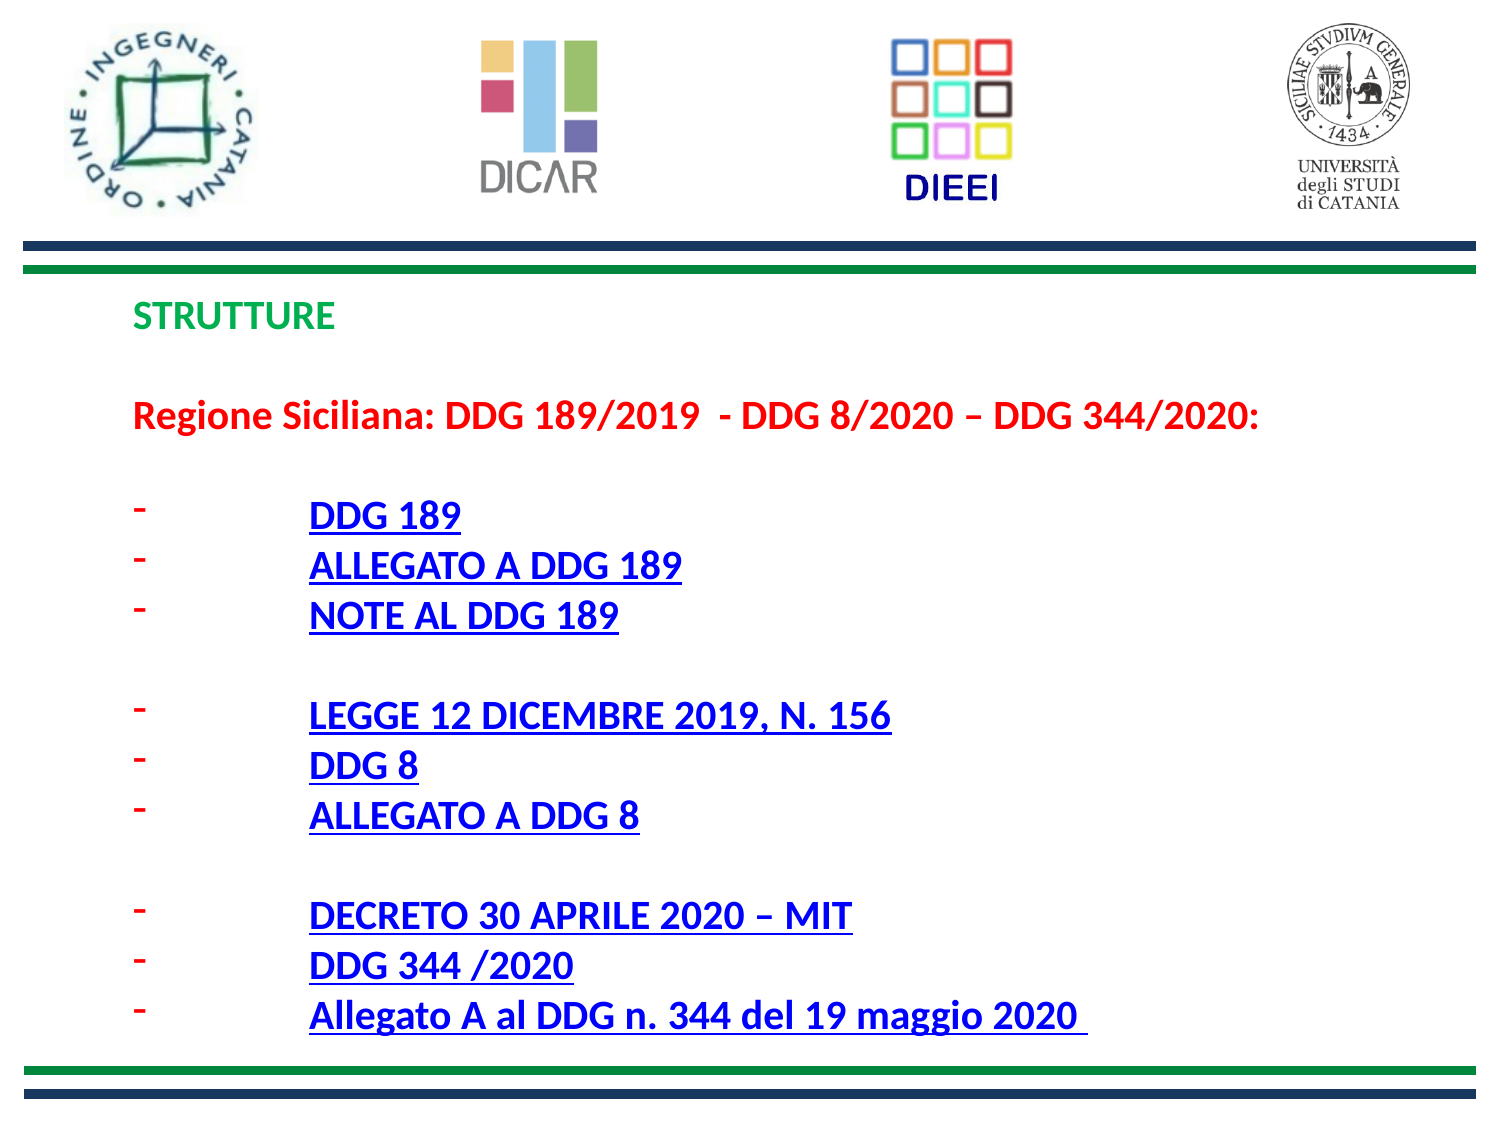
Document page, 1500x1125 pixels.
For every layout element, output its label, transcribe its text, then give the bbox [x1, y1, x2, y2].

picture [451, 10, 631, 223]
picture [64, 22, 259, 217]
picture [1287, 23, 1410, 209]
picture [869, 35, 1034, 211]
text_box strutture Regione Siciliana: DDG 189/2019 - DDG 8/2020 – DDG 344/2020: DDG 189 ALLEGATO A DDG 189 NOTE AL DDG 189 LEGGE 12 DICEMBRE 2019, N. 156 DDG 8 ALLEGATO A DDG 8 DECRETO 30 APRILE 2020 – MIT DDG 344 /2020 Allegato A al DDG n. 344 del 19 maggio 2020 [0, 280, 1500, 1046]
